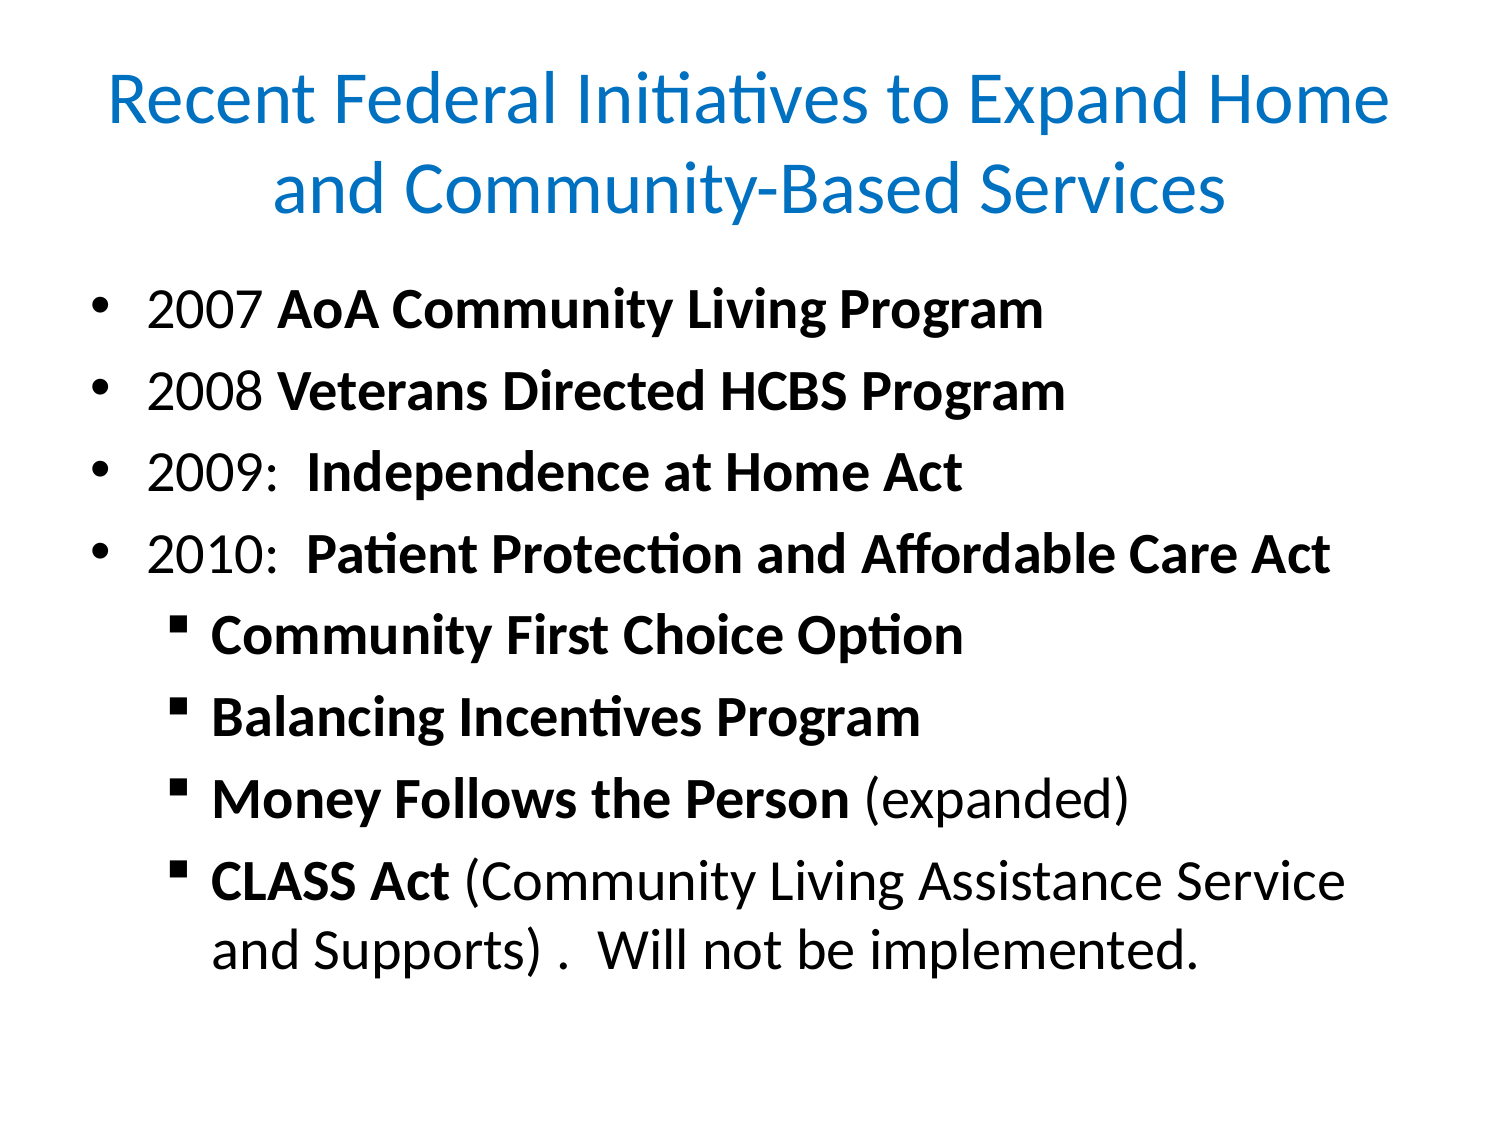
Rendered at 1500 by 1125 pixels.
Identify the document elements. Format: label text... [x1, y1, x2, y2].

title Recent Federal Initiatives to Expand Home and Community-Based Services [75, 45, 1425, 233]
list 2007 AoA Community Living Program 2008 Veterans Directed HCBS Program 2009: Independence at Home Act 2010: Patient Protection and Affordable Care Act Community First Choice Option Balancing Incentives Program Money Follows the Person (expanded) CLASS Act (Community Living Assistance Service and Supports) . Will not be implemented. [75, 262, 1425, 1005]
